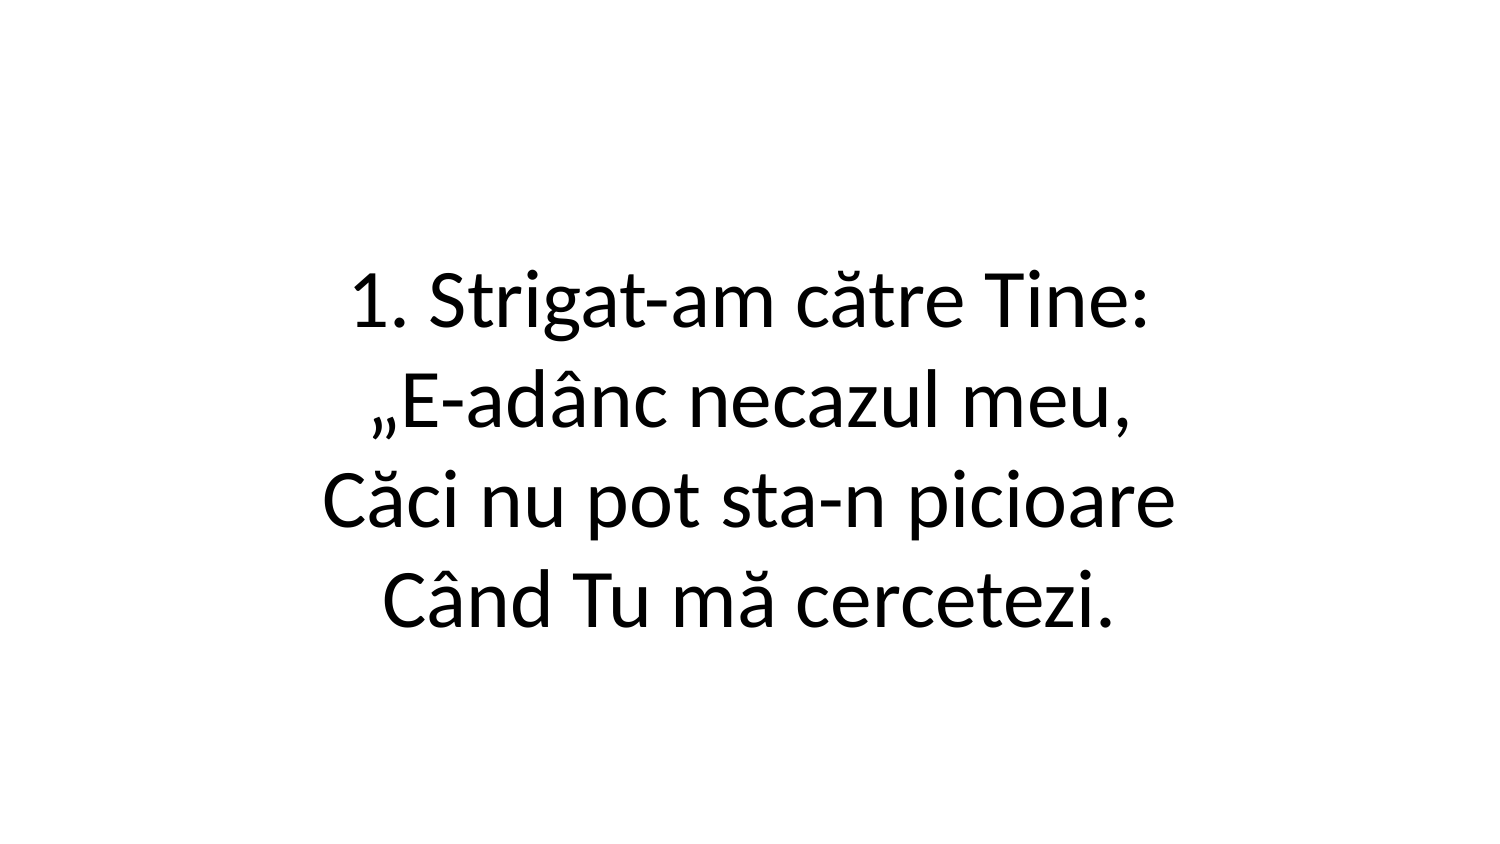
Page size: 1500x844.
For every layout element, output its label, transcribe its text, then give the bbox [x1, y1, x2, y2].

text_box 1. Strigat-am către Tine: „E-adânc necazul meu, Căci nu pot sta-n picioare Când Tu mă cercetezi. [307, 192, 1193, 652]
